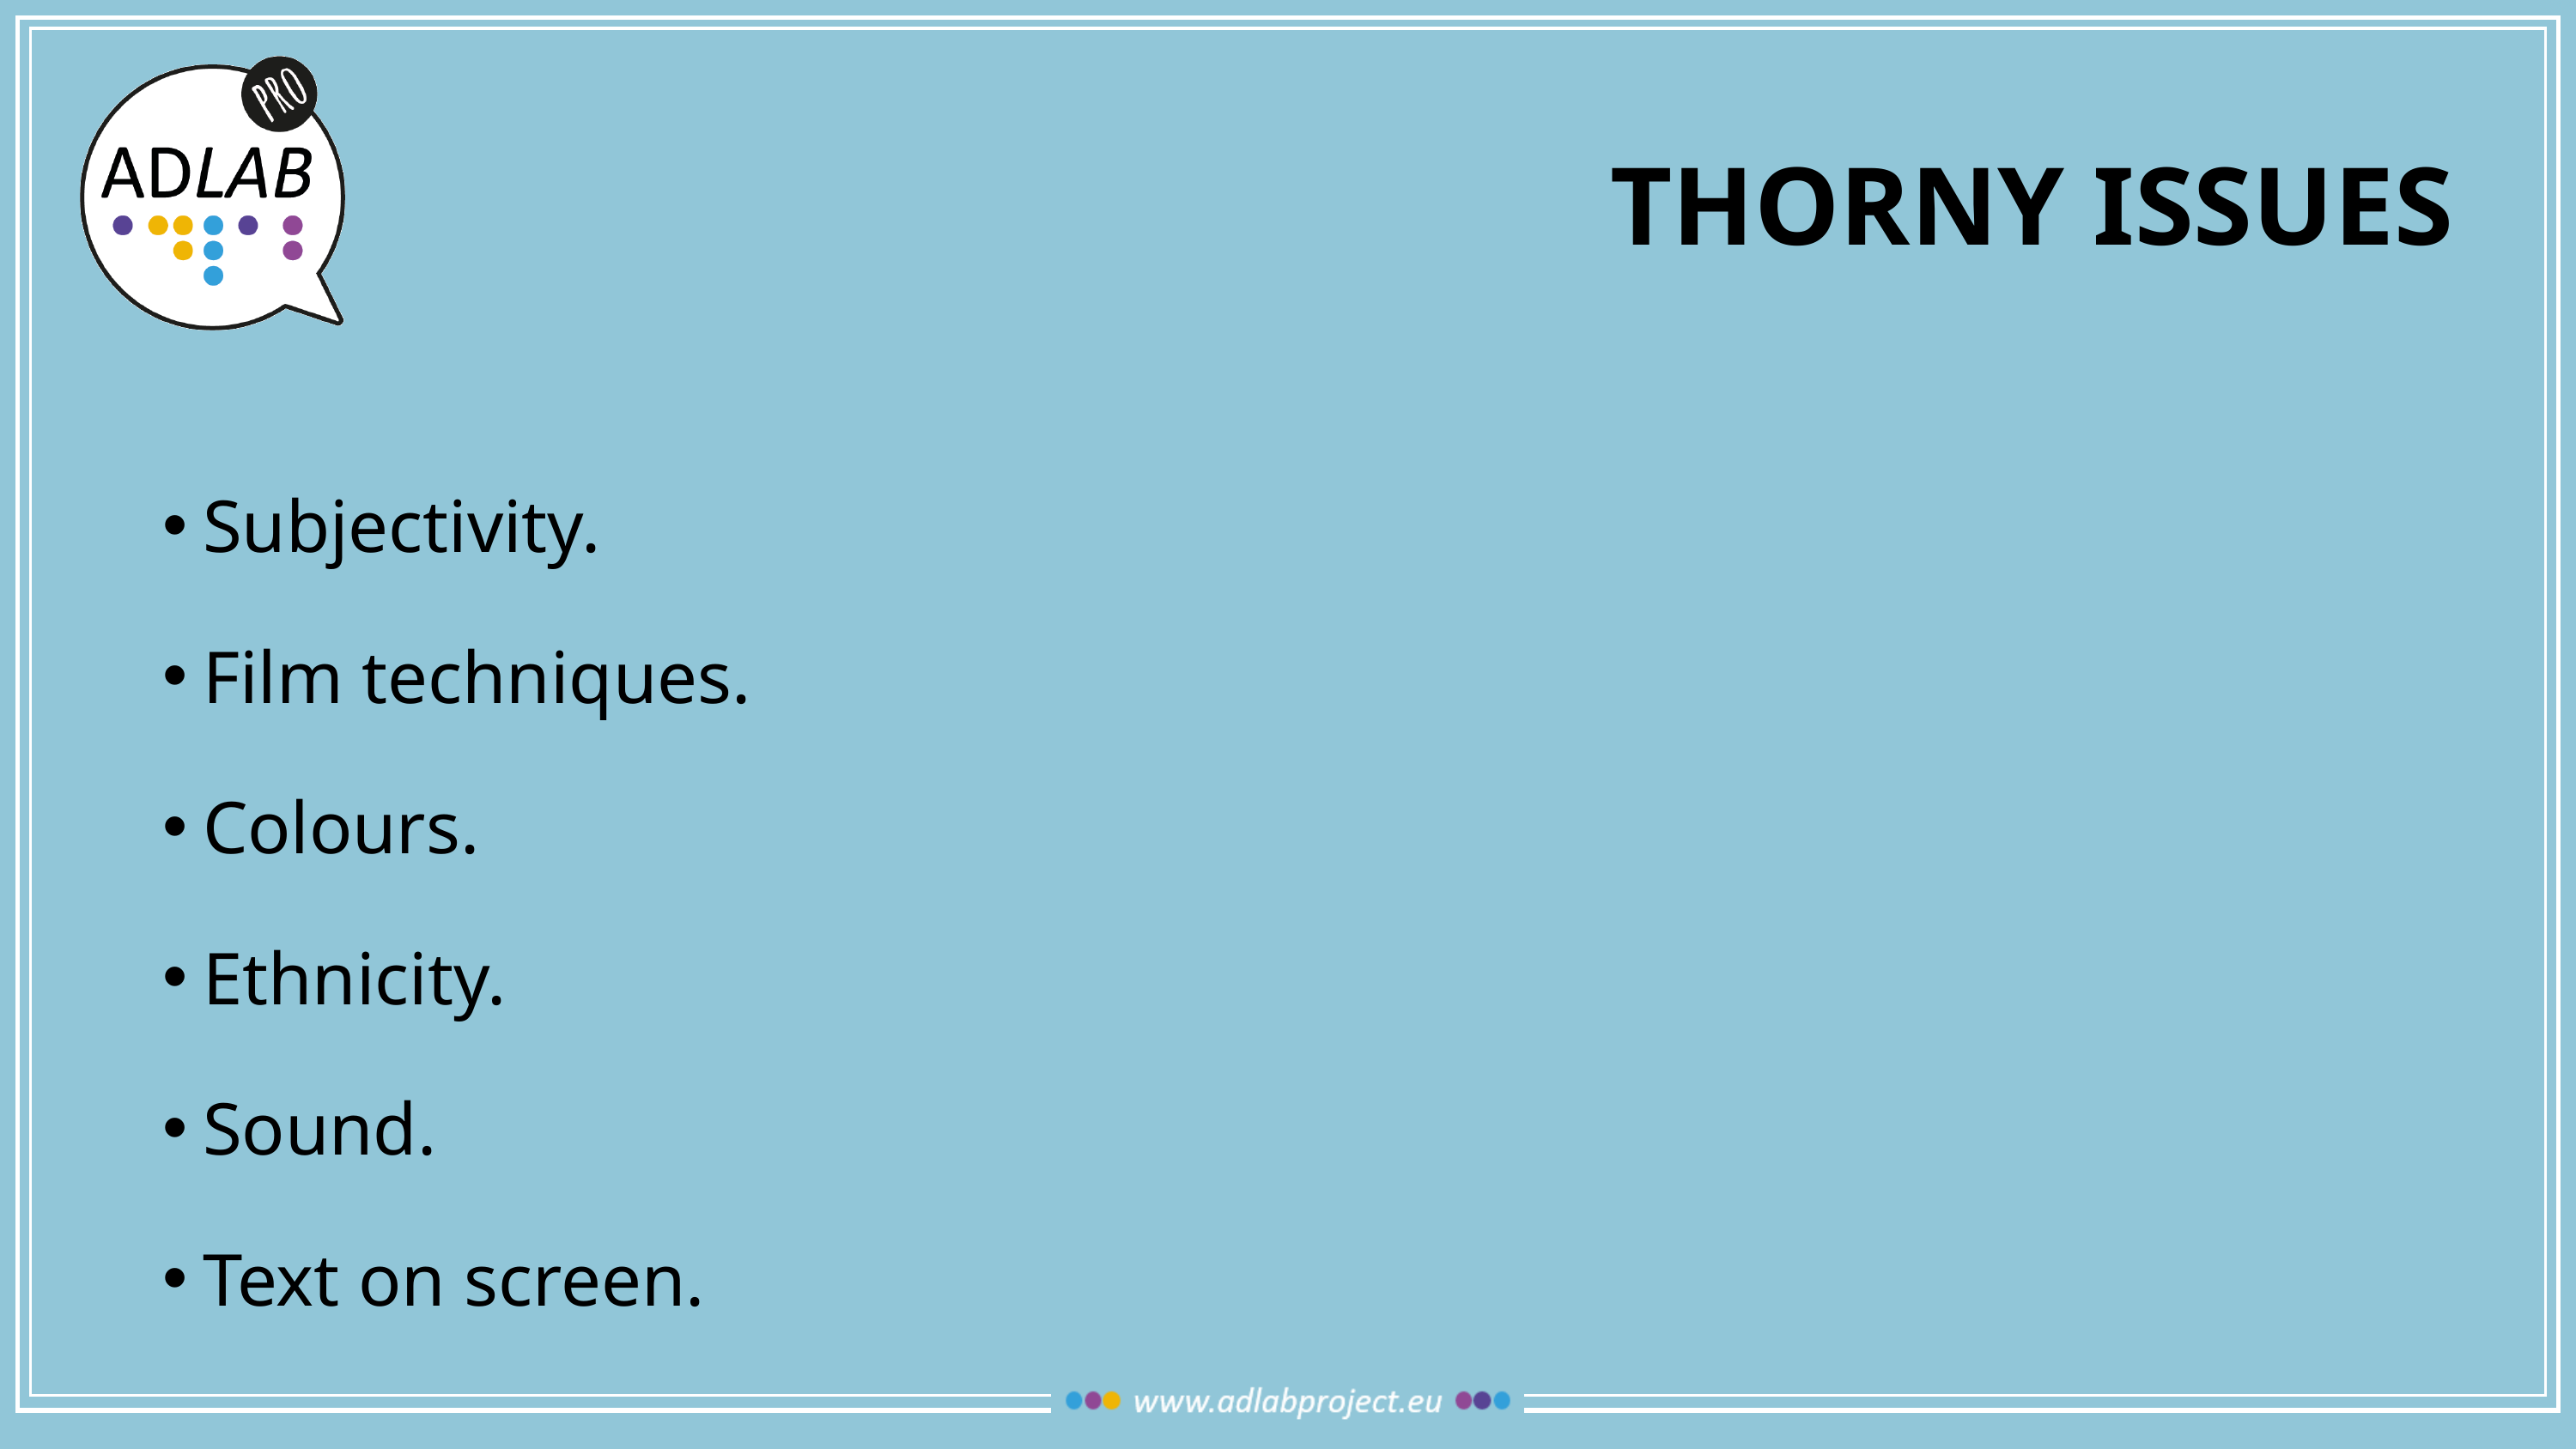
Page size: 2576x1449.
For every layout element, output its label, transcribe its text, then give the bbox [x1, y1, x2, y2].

picture [1051, 1378, 1524, 1429]
title THORNY ISSUES [384, 70, 2467, 351]
list Subjectivity. Film techniques. Colours. Ethnicity. Sound. Text on screen. [150, 431, 2467, 1181]
picture [72, 49, 353, 330]
